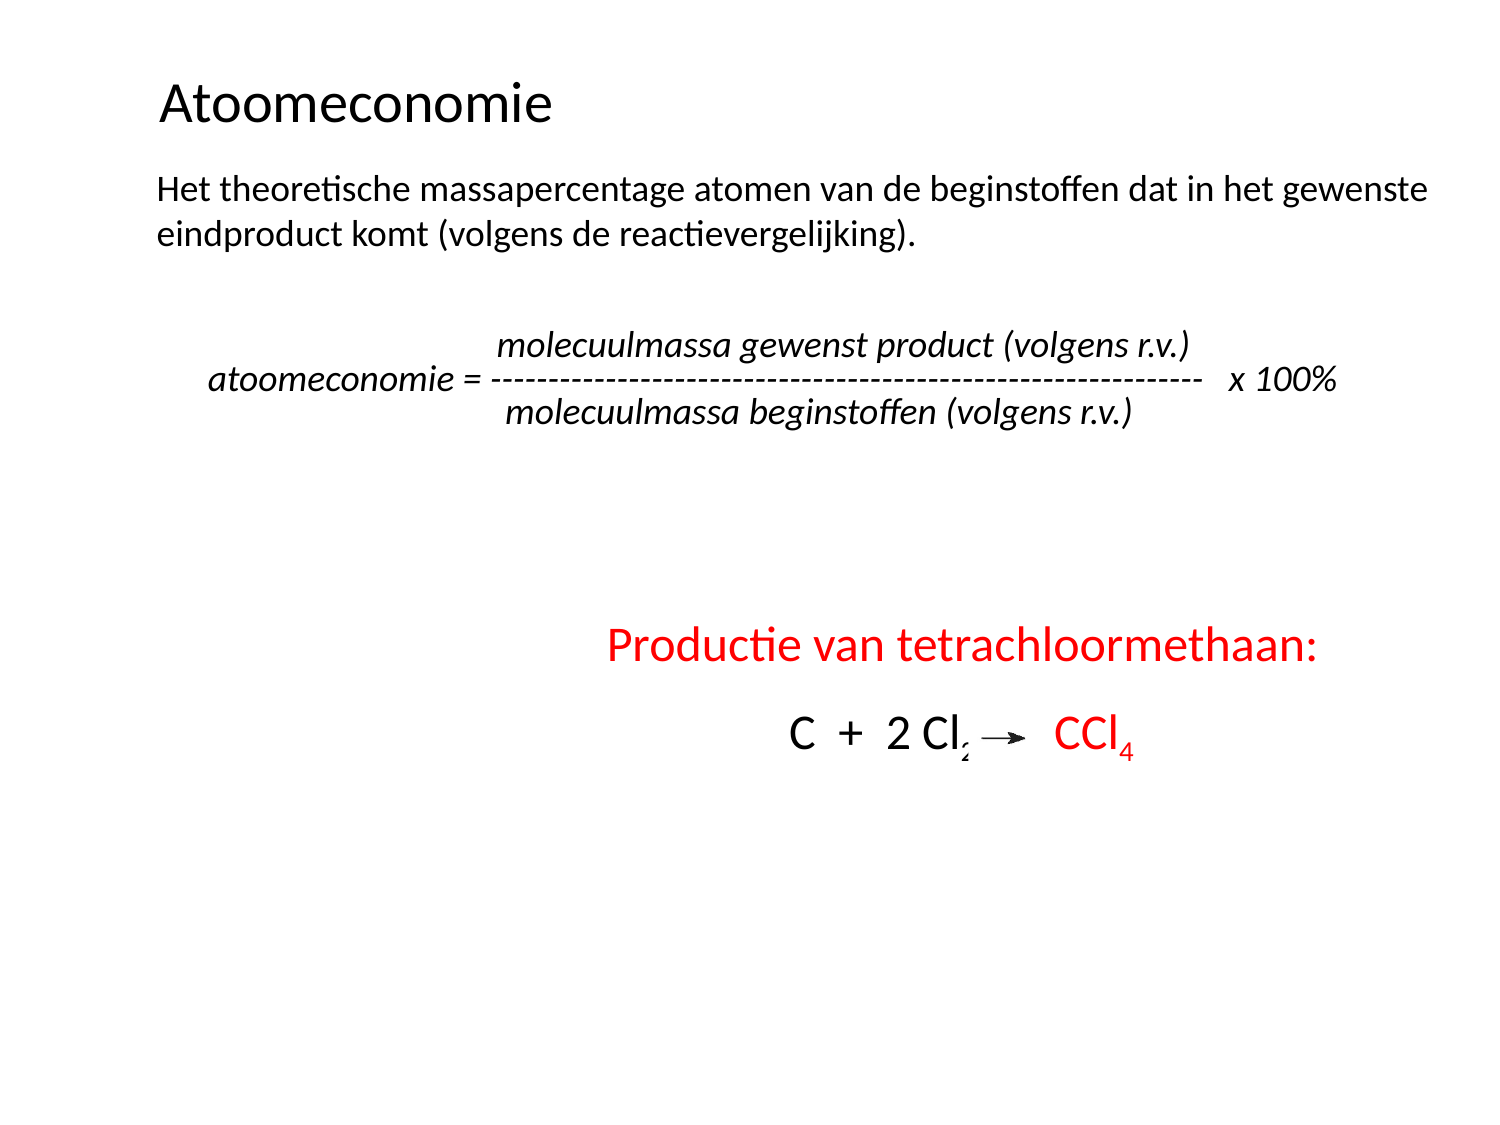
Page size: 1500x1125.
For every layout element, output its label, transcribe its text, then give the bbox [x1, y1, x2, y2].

picture [968, 732, 1031, 769]
text_box Atoomeconomie [145, 57, 569, 142]
text_box Het theoretische massapercentage atomen van de beginstoffen dat in het gewenste eindproduct komt (volgens de reactievergelijking). molecuulmassa gewenst product (volgens r.v.) atoomeconomie = -------------------------------------------------------------- x 100% molecuulmassa beginstoffen (volgens r.v.) Productie van tetrachloormethaan: C + 2 Cl2 CCl4 [129, 156, 1471, 1077]
